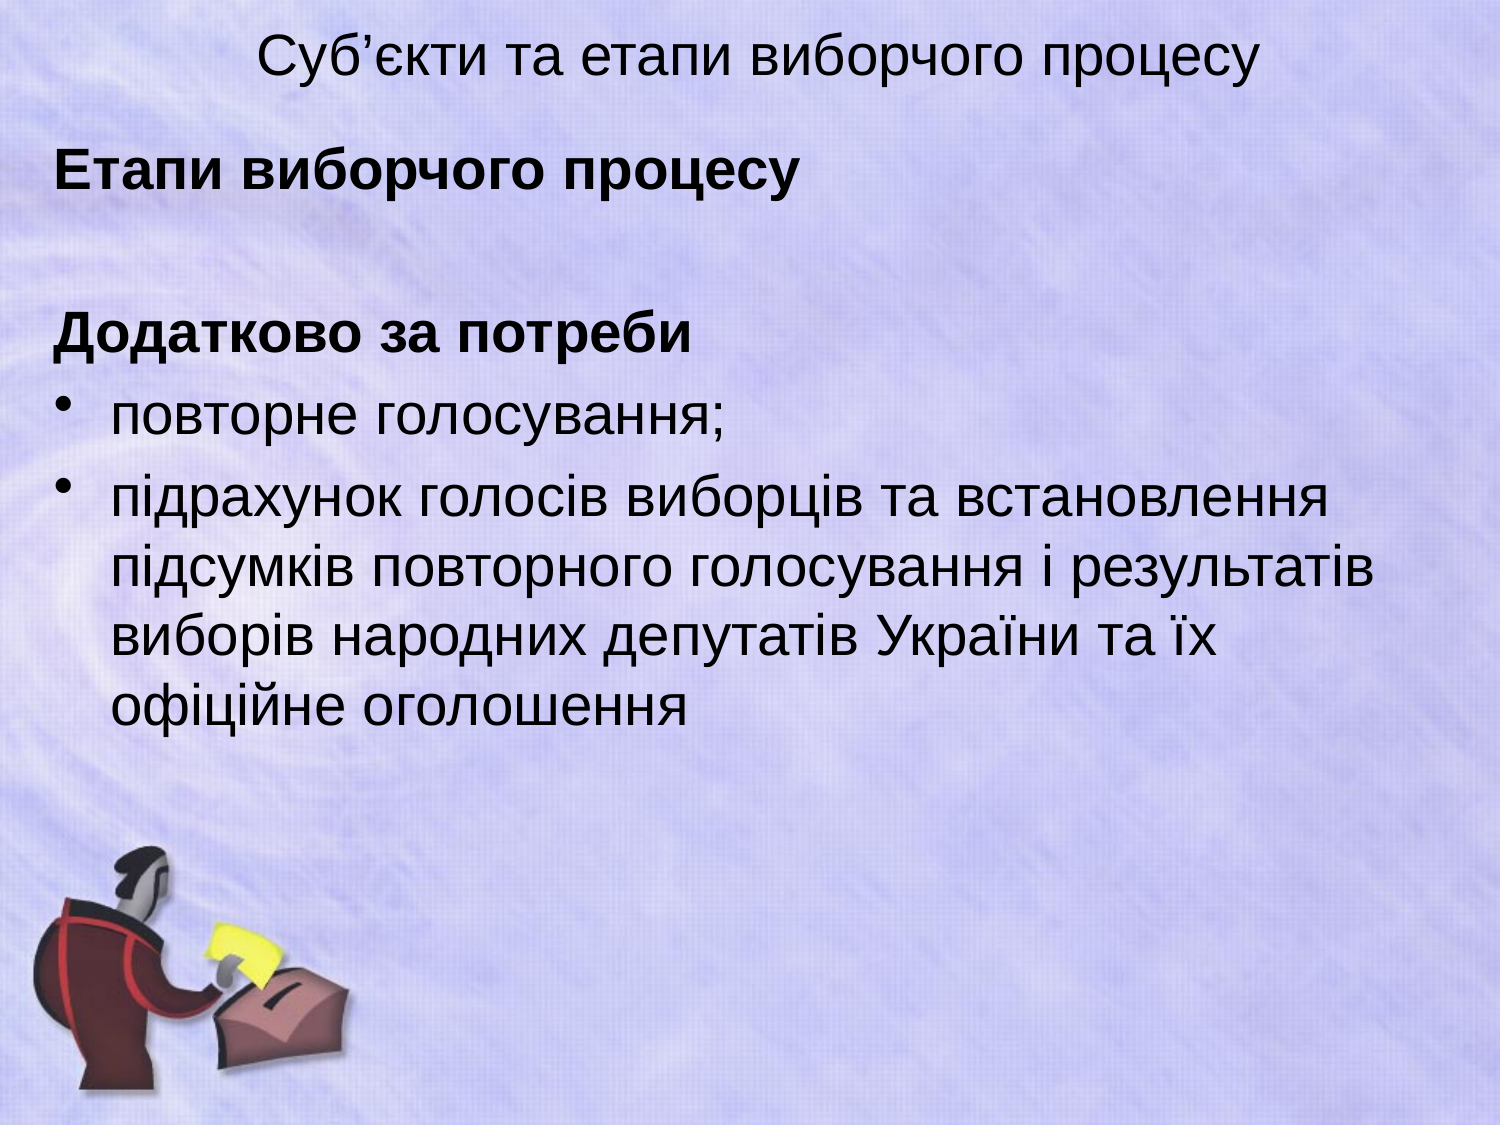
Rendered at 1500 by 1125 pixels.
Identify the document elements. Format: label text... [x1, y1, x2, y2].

picture [0, 0, 1500, 1125]
list Етапи виборчого процесу Додатково за потреби повторне голосування; підрахунок голосів виборців та встановлення підсумків повторного голосування і результатів виборів народних депутатів України та їх офіційне оголошення [38, 123, 1480, 942]
title Суб’єкти та етапи виборчого процесу [38, 44, 1480, 123]
